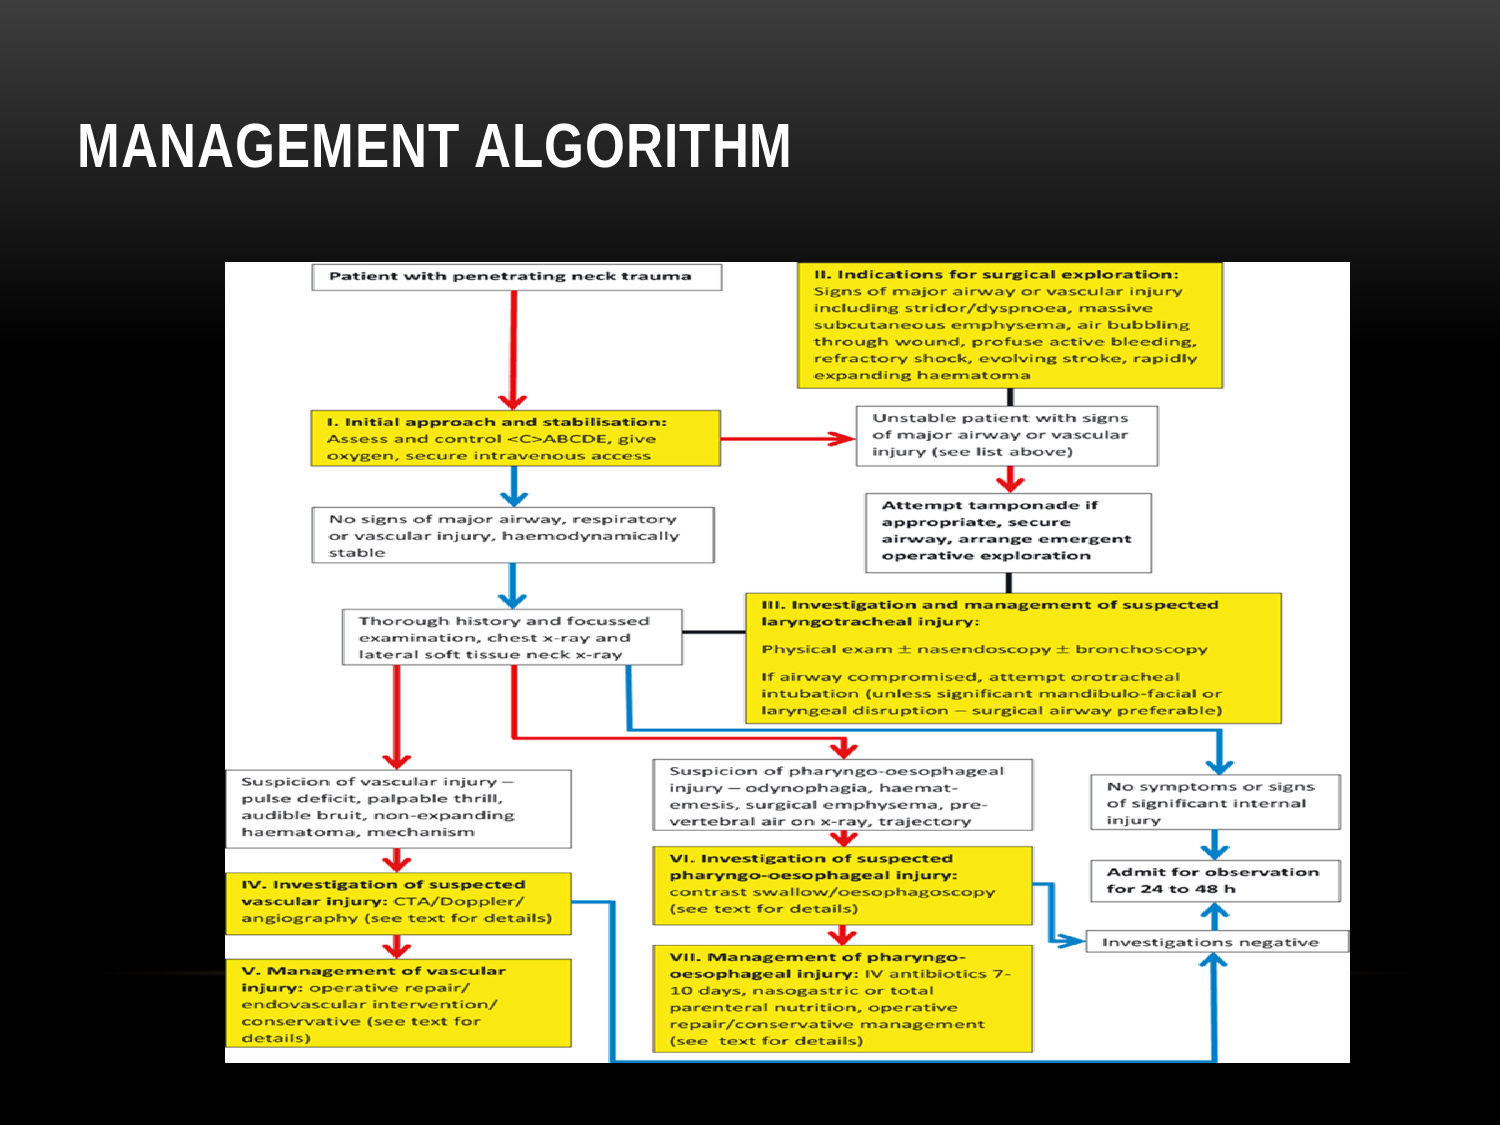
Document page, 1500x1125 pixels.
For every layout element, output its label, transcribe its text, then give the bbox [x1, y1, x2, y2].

title Management algorithm [62, 0, 1363, 188]
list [224, 262, 1351, 1063]
picture [0, 0, 1500, 1125]
